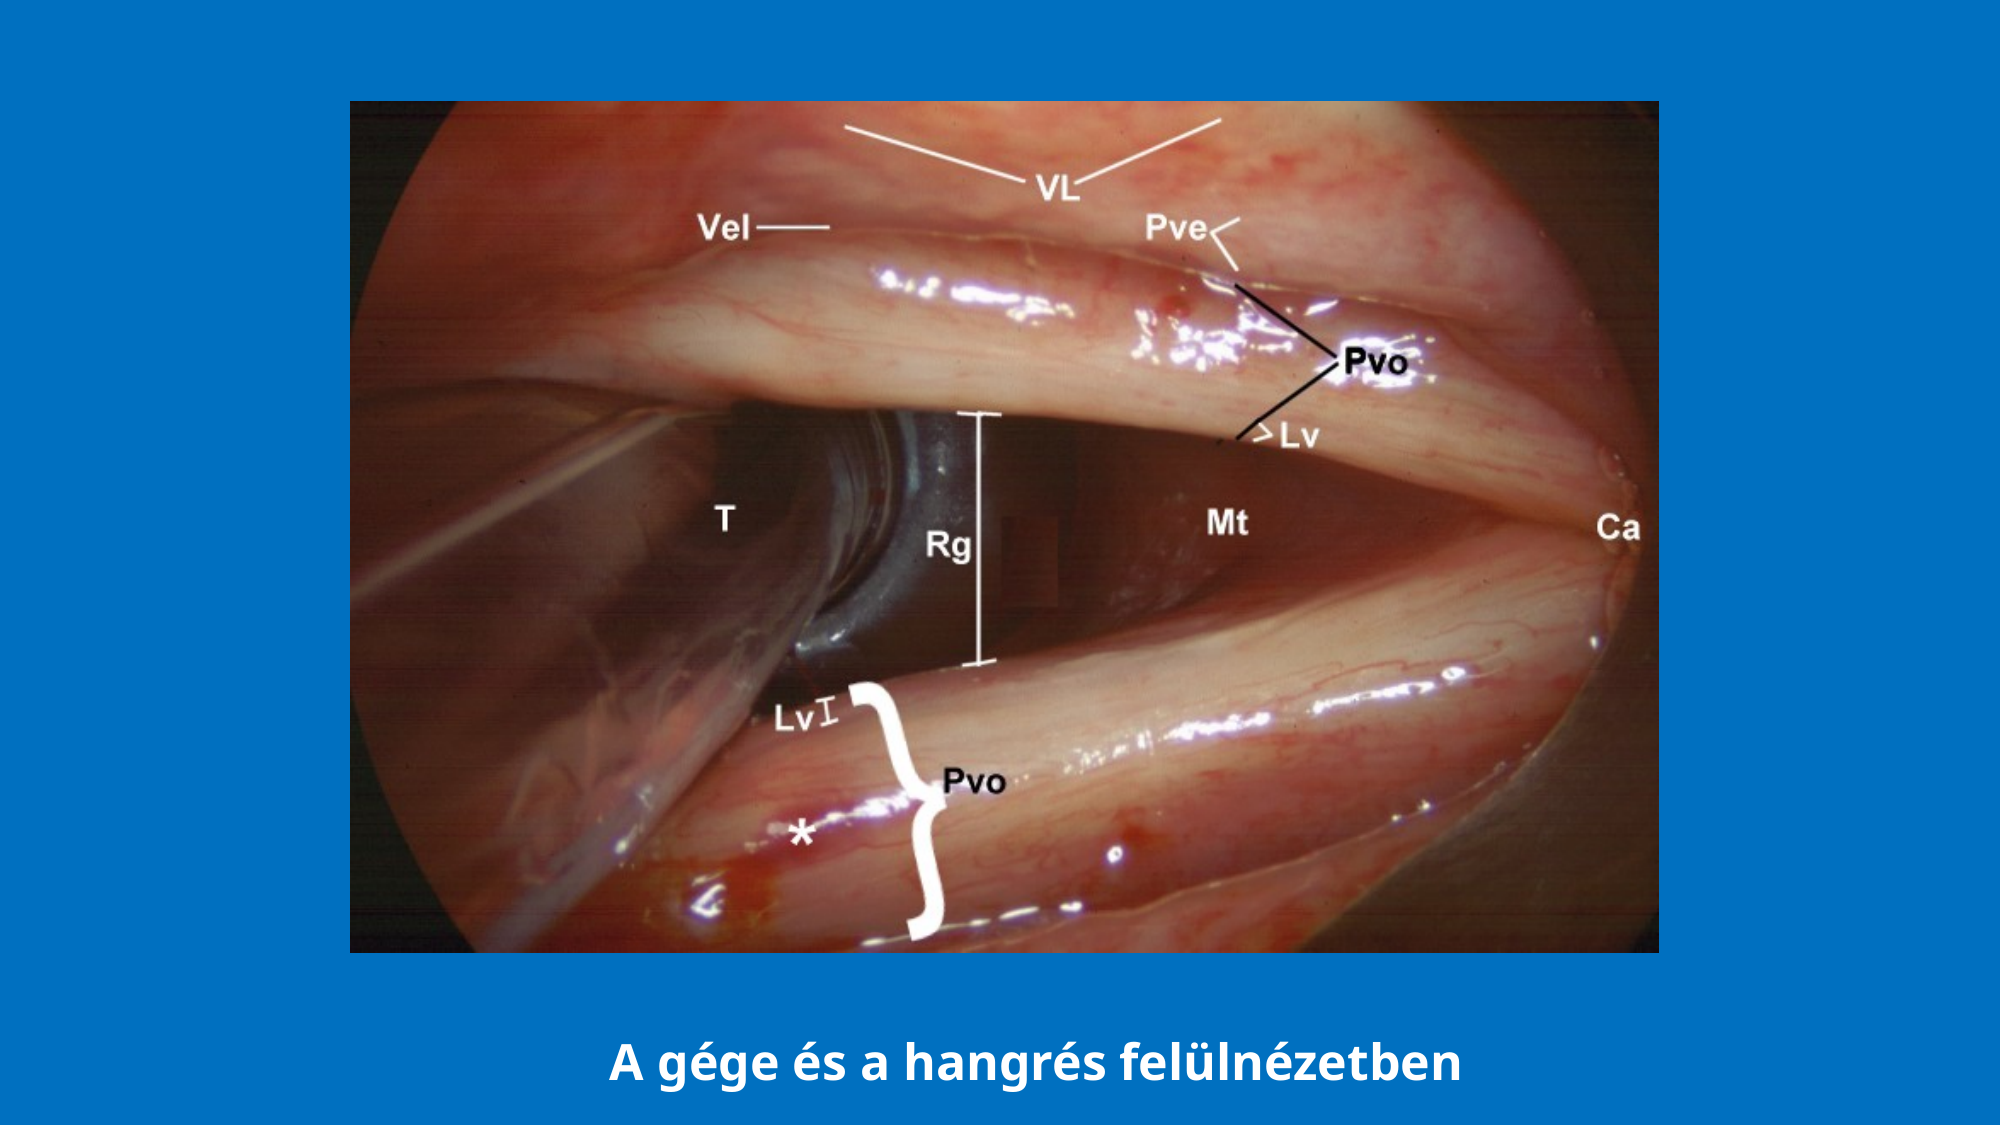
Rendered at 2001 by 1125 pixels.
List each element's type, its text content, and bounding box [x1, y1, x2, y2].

picture [349, 101, 1659, 953]
text_box A gége és a hangrés felülnézetben [595, 1023, 1479, 1098]
